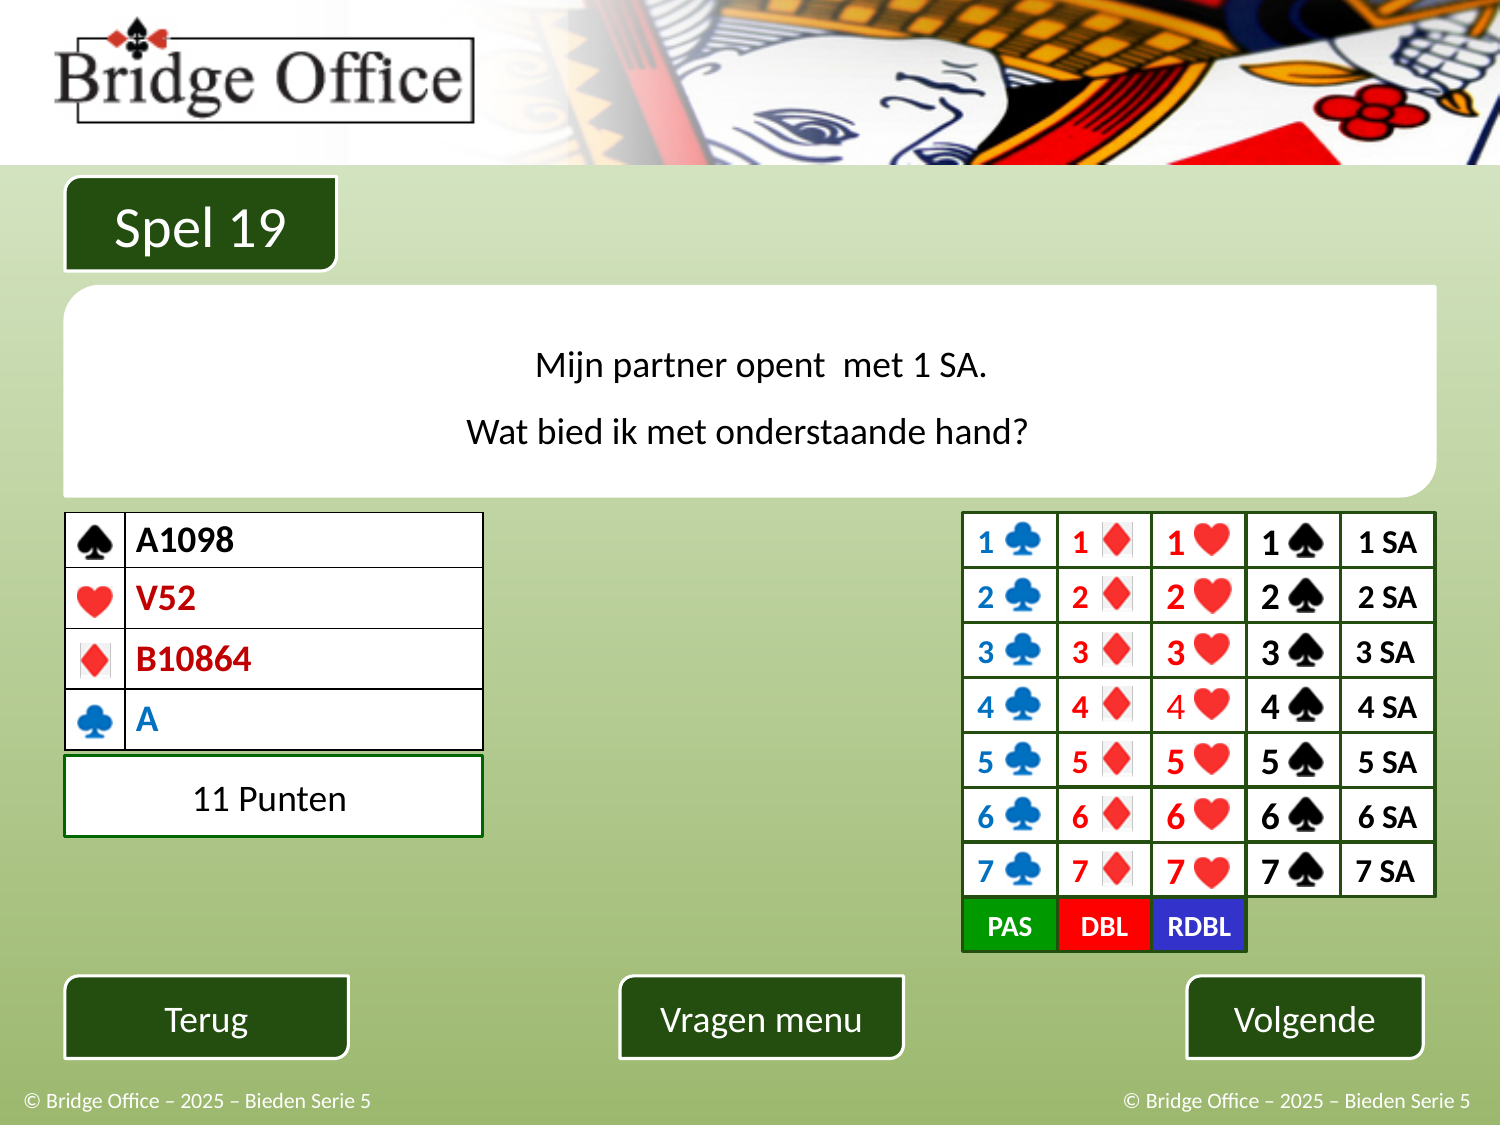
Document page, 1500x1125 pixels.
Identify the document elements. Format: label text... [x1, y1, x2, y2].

picture [1288, 851, 1324, 887]
text_box 2 [961, 569, 1056, 621]
text_box DBL [1059, 898, 1153, 953]
picture [1004, 576, 1041, 613]
picture [1194, 633, 1230, 666]
picture [1288, 576, 1324, 613]
text_box 1 [1245, 511, 1342, 569]
picture [1099, 631, 1135, 668]
picture [1099, 796, 1135, 833]
picture [77, 585, 114, 618]
table_cell B10864 [126, 629, 482, 688]
picture [1099, 741, 1135, 778]
picture [1004, 521, 1041, 558]
table_header [66, 513, 124, 567]
text_box 1 [1153, 511, 1245, 569]
text_box 7 [961, 841, 1056, 896]
table_cell [66, 568, 124, 628]
picture [1193, 857, 1230, 890]
text_box 2 [1245, 569, 1339, 621]
text_box 4 [1059, 676, 1150, 734]
picture [1099, 686, 1135, 723]
picture [1288, 796, 1324, 832]
text_box 7 [1150, 841, 1245, 898]
text_box Mijn partner opent met 1 SA. [508, 332, 1015, 393]
picture [77, 643, 114, 679]
text_box 6 [1245, 786, 1339, 841]
text_box © Bridge Office – 2025 – Bieden Serie 5 [8, 1079, 393, 1121]
picture [1004, 796, 1041, 833]
text_box RDBL [1153, 898, 1248, 953]
picture [1004, 686, 1041, 723]
picture [1193, 798, 1230, 830]
text_box © Bridge Office – 2025 – Bieden Serie 5 [1107, 1079, 1500, 1121]
text_box 4 [1245, 676, 1339, 734]
picture [1193, 523, 1230, 556]
text_box 5 [1153, 734, 1248, 786]
picture [1193, 688, 1230, 721]
picture [77, 524, 114, 561]
text_box 6 [961, 786, 1056, 841]
table_cell [66, 629, 124, 688]
text_box 2 SA [1339, 569, 1437, 621]
picture [1288, 521, 1325, 558]
text_box 4 [1150, 676, 1245, 734]
picture [1004, 851, 1041, 887]
text_box 6 SA [1339, 786, 1437, 844]
text_box 1 [961, 511, 1059, 569]
text_box 4 [961, 676, 1059, 734]
text_box 5 [1059, 734, 1153, 786]
text_box [63, 284, 1437, 498]
picture [1004, 741, 1041, 778]
picture [1193, 578, 1232, 614]
picture [0, 0, 1500, 166]
text_box 7 [1056, 841, 1150, 898]
text_box 2 [1153, 569, 1245, 621]
picture [1099, 522, 1135, 558]
picture [1099, 851, 1135, 887]
text_box 3 [961, 621, 1056, 676]
picture [1288, 741, 1324, 778]
text_box 7 [1245, 841, 1339, 898]
text_box 3 [1056, 621, 1150, 676]
table_cell V52 [126, 568, 482, 628]
text_box 3 [1150, 621, 1245, 676]
text_box 1 [1059, 511, 1153, 569]
picture [1288, 686, 1324, 723]
text_box Spel 19 [63, 178, 339, 273]
text_box Vragen menu [618, 974, 906, 1061]
picture [1004, 631, 1041, 668]
text_box 3 [1245, 621, 1339, 676]
text_box 2 [1056, 569, 1153, 621]
text_box Wat bied ik met onderstaande hand? [451, 399, 1072, 460]
text_box 3 SA [1339, 621, 1437, 676]
text_box 5 [961, 734, 1059, 786]
table_cell [66, 690, 124, 749]
text_box Volgende [1185, 974, 1425, 1061]
text_box 6 [1150, 786, 1245, 841]
picture [77, 703, 114, 740]
text_box PAS [961, 896, 1059, 953]
text_box 6 [1056, 786, 1150, 841]
picture [1288, 631, 1324, 668]
text_box 1 SA [1342, 511, 1437, 569]
text_box 11 Punten [63, 754, 484, 838]
picture [1099, 576, 1135, 613]
text_box 4 SA [1339, 676, 1437, 734]
text_box 5 [1248, 734, 1339, 786]
table_cell A [126, 690, 482, 749]
picture [1193, 743, 1230, 776]
text_box Terug [63, 974, 350, 1061]
table_header A1098 [126, 513, 482, 567]
text_box 7 SA [1339, 844, 1437, 898]
text_box 5 SA [1339, 734, 1437, 786]
